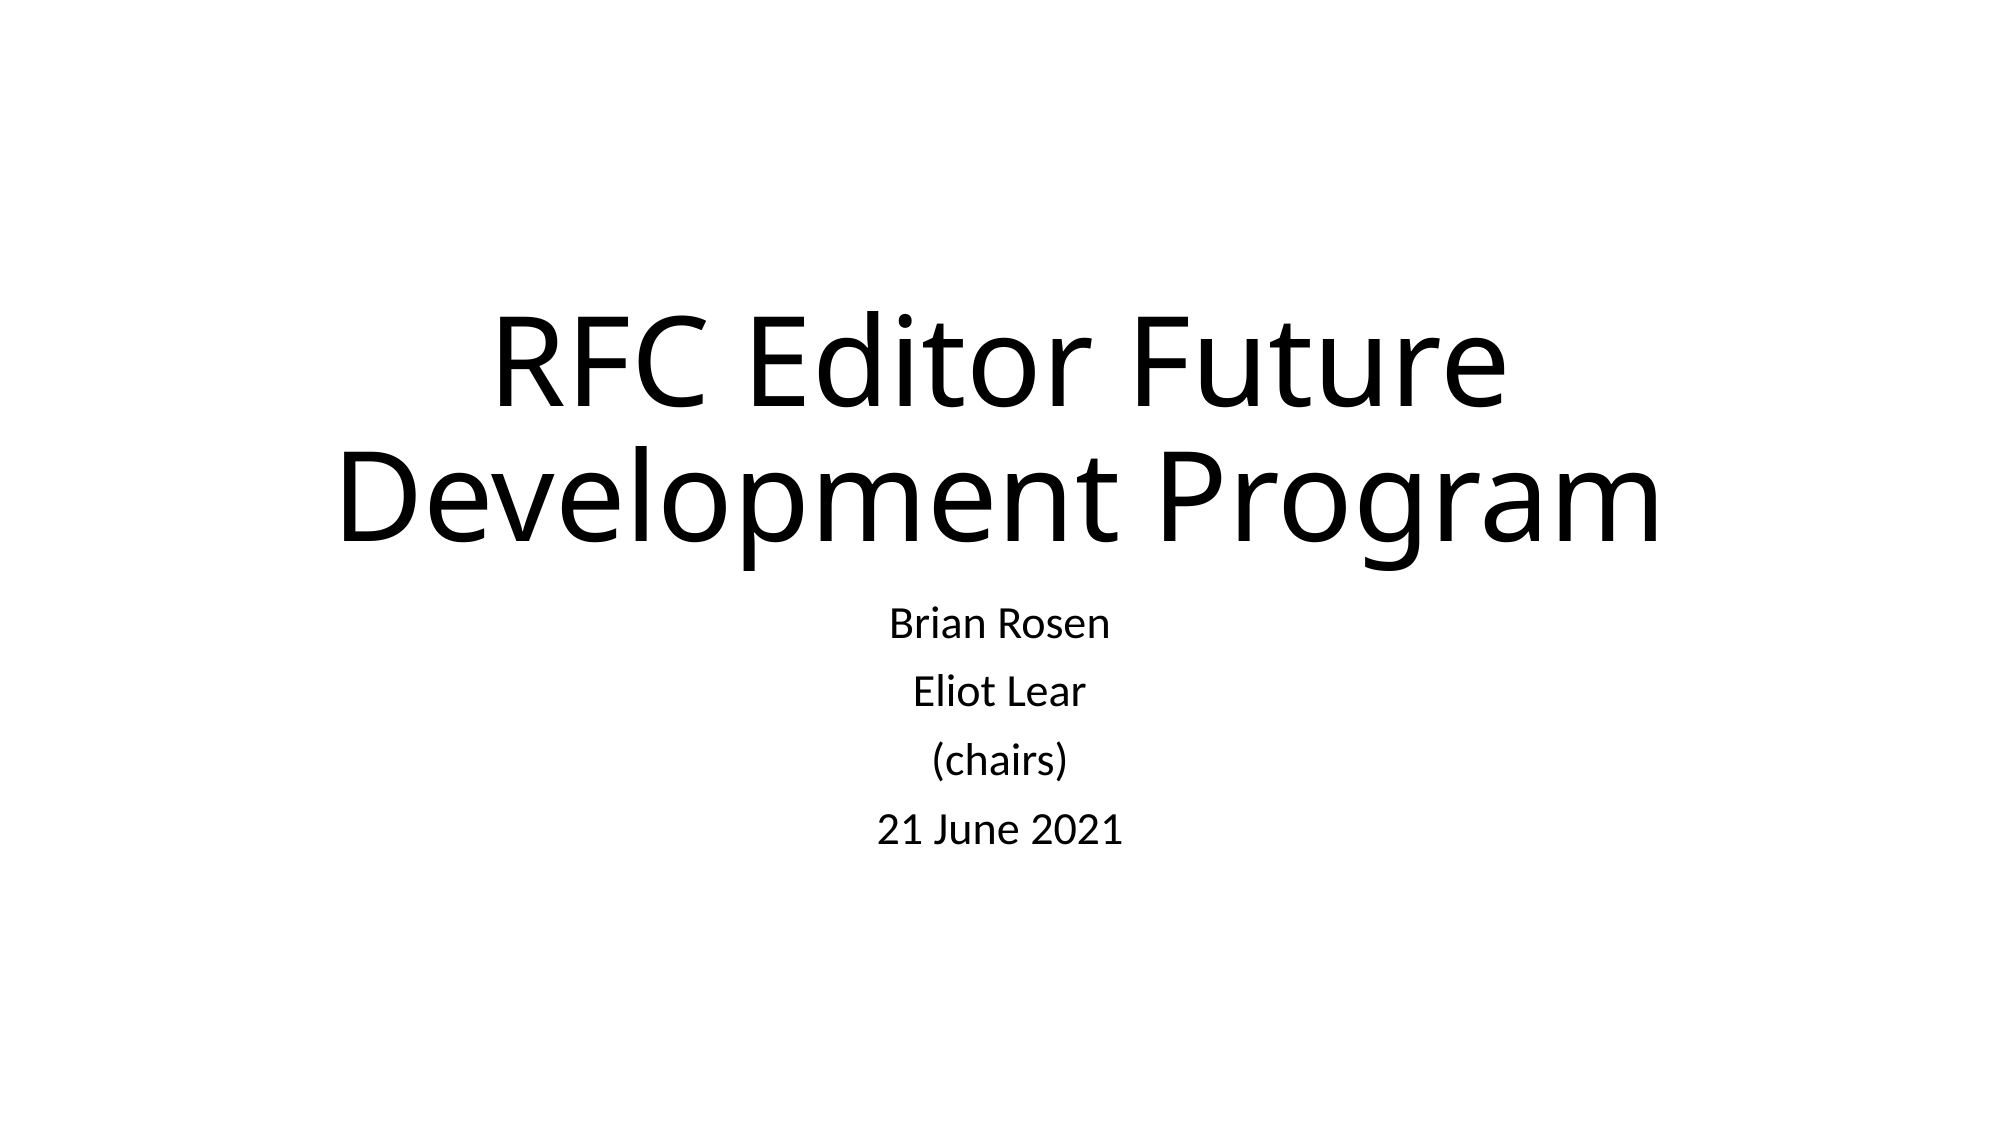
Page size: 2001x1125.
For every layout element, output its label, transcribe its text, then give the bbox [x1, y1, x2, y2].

title RFC Editor Future Development Program [249, 184, 1750, 576]
subtitle Brian Rosen Eliot Lear (chairs) 21 June 2021 [249, 590, 1750, 863]
